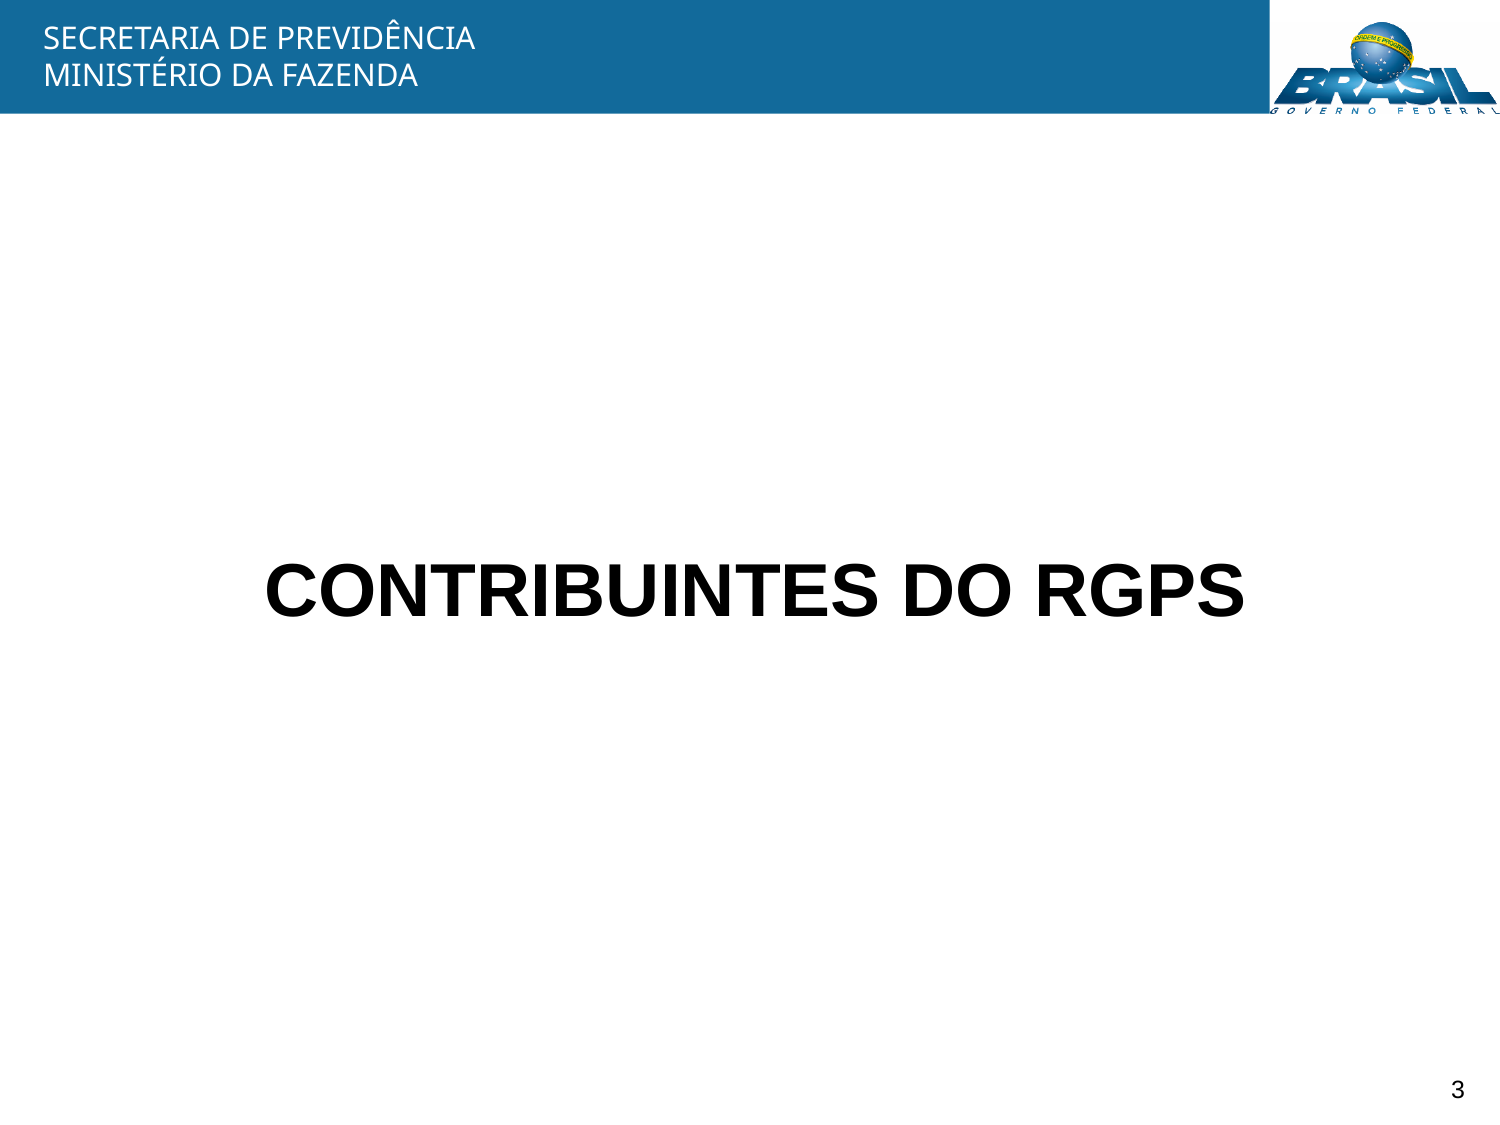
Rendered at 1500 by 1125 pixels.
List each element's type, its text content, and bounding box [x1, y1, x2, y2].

picture [1270, 22, 1500, 114]
text_box CONTRIBUINTES DO RGPS [5, 172, 1500, 1000]
